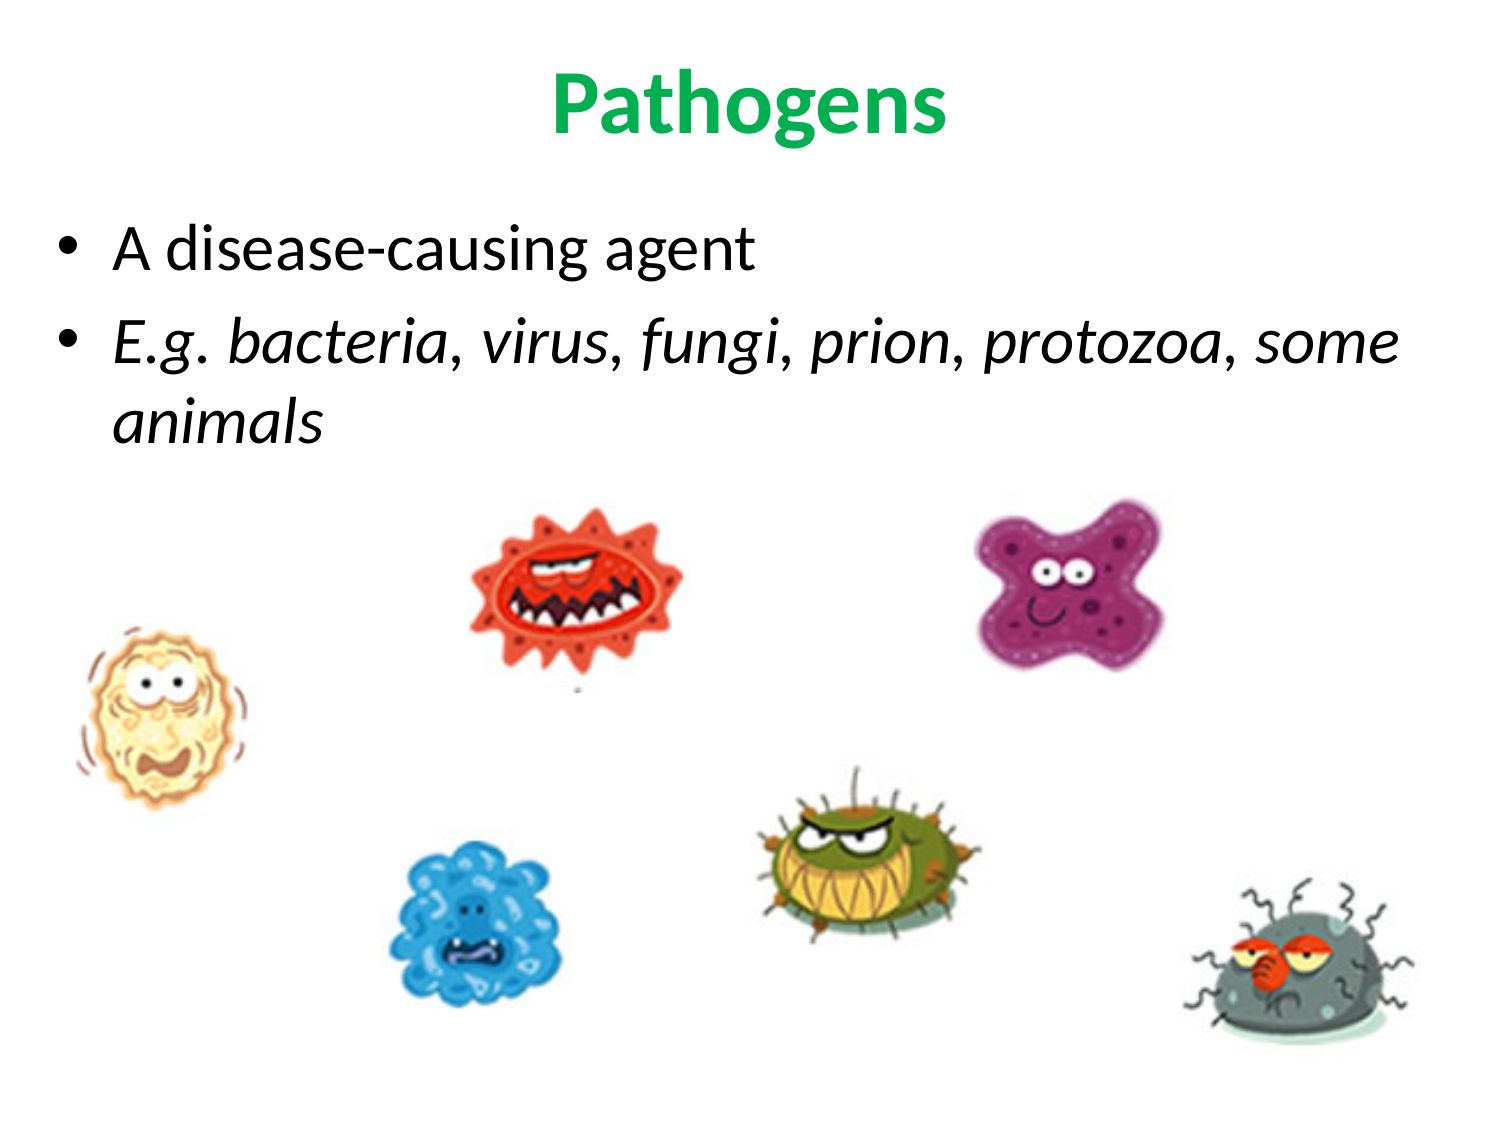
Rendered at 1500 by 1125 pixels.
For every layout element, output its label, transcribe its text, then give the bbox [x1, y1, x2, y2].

picture [453, 485, 702, 694]
picture [749, 757, 994, 965]
picture [76, 621, 258, 823]
picture [1174, 860, 1424, 1062]
picture [379, 826, 579, 1032]
list A disease-causing agent E.g. bacteria, virus, fungi, prion, protozoa, some animals [41, 196, 1459, 551]
title Pathogens [0, 3, 1500, 191]
picture [966, 486, 1176, 694]
